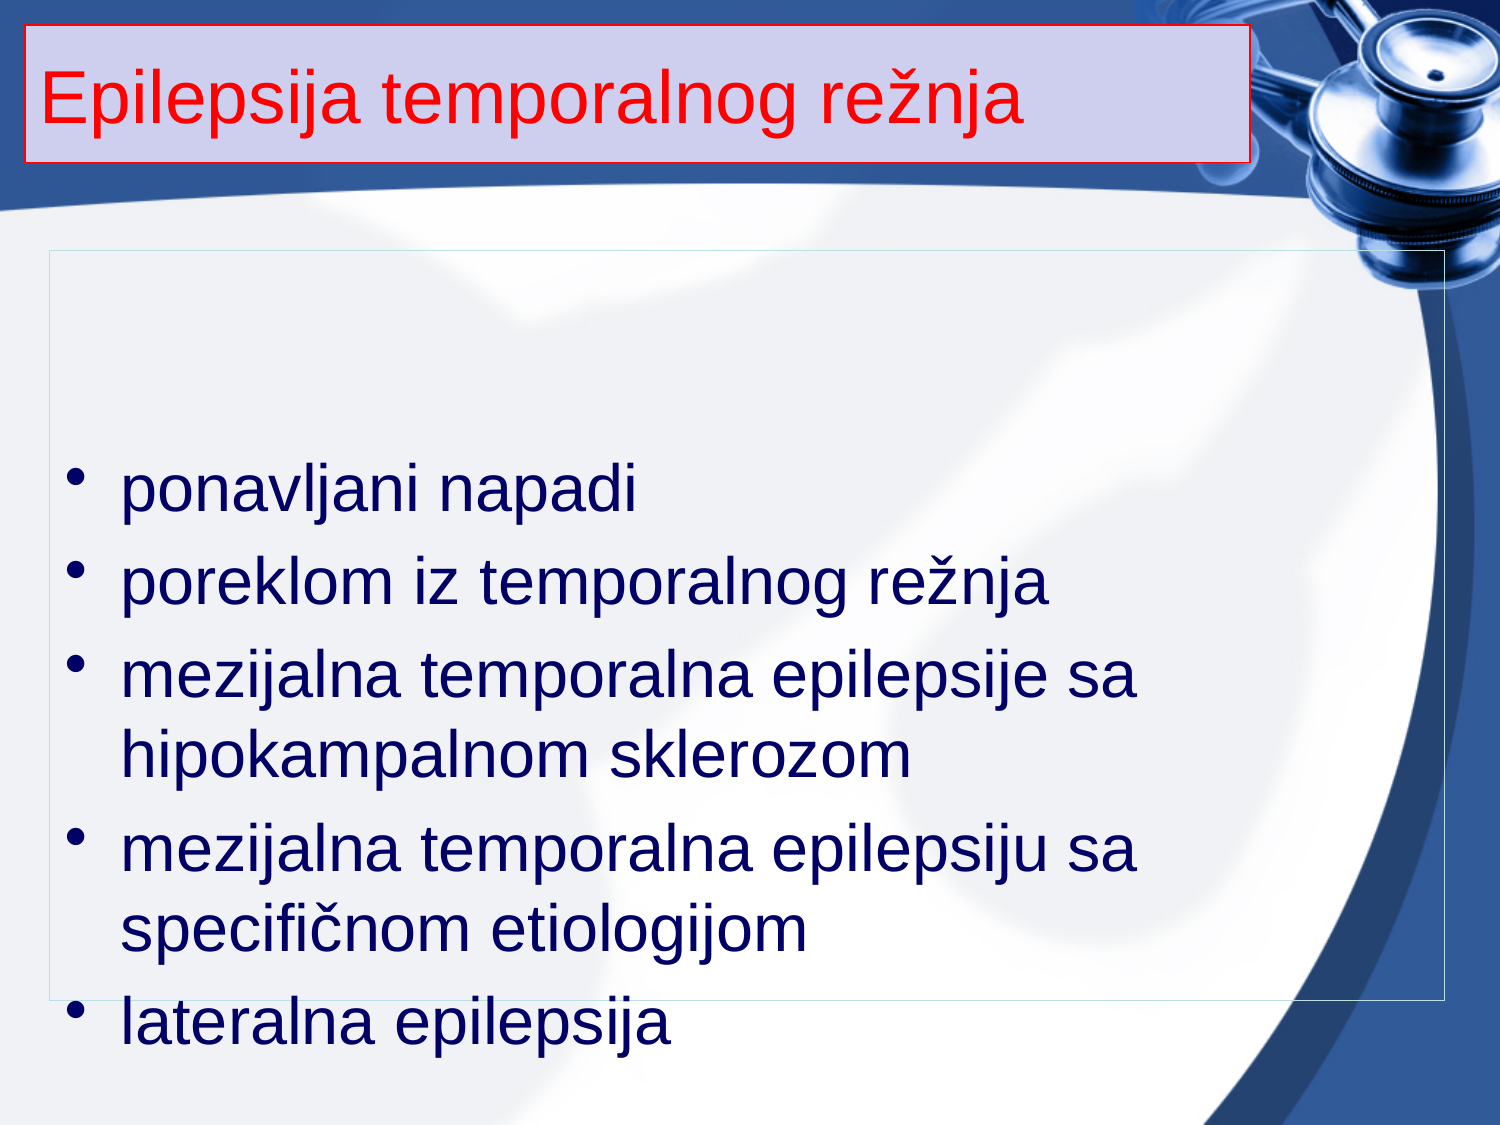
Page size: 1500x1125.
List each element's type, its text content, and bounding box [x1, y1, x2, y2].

title Epilepsija temporalnog režnja [24, 24, 1251, 163]
picture [0, 0, 1500, 1125]
slide_number 17 [937, 1062, 1294, 1101]
list ponavljani napadi poreklom iz temporalnog režnja mezijalna temporalna epilepsije sa hipokampalnom sklerozom mezijalna temporalna epilepsiju sa specifičnom etiologijom lateralna epilepsija [49, 250, 1445, 1001]
